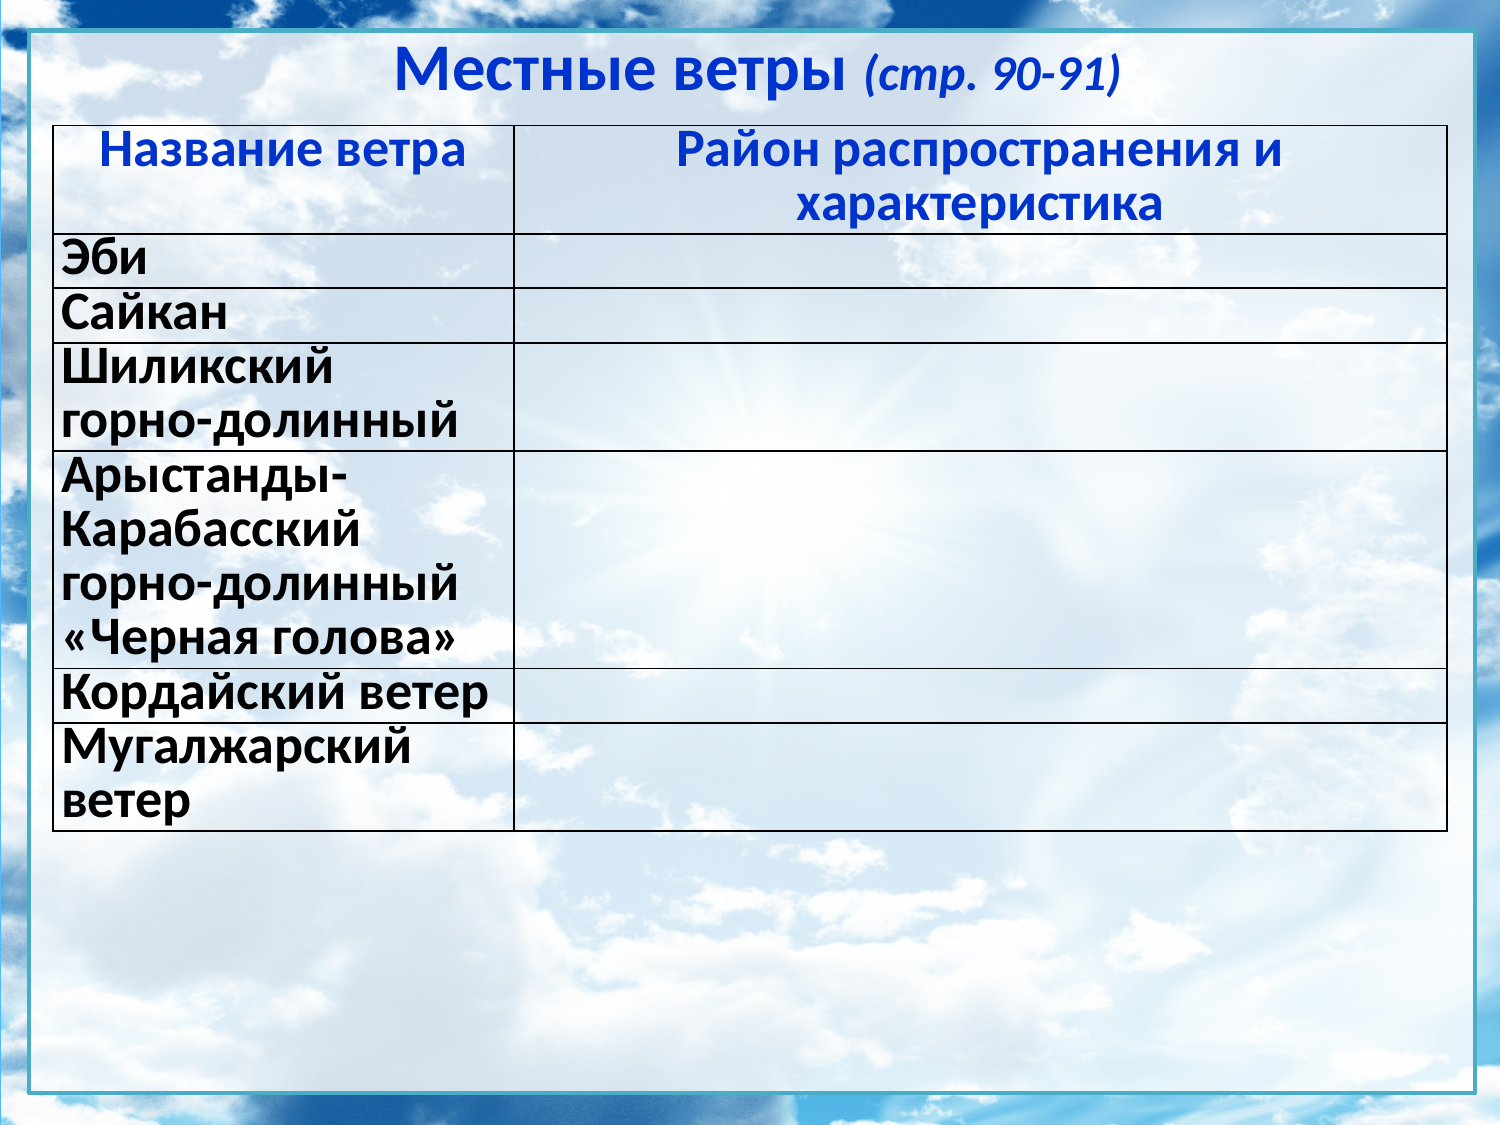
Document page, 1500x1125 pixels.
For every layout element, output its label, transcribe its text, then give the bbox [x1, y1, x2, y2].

table_cell [515, 724, 1446, 830]
picture [1, 0, 1500, 1125]
table_cell Мугалжарский ветер [54, 724, 513, 830]
table_cell Шиликский горно-долинный [54, 344, 513, 450]
table_cell Сайкан [54, 289, 513, 342]
table_cell [515, 344, 1446, 450]
table_header Название ветра [54, 126, 513, 233]
table_cell Эби [54, 235, 513, 287]
table_cell Арыстанды-Карабасский горно-долинный «Черная голова» [54, 452, 513, 668]
table_cell [515, 289, 1446, 342]
title Местные ветры (стр. 90-91) [88, 30, 1439, 98]
table_cell Кордайский ветер [54, 669, 513, 722]
table_header Район распространения и характеристика [515, 126, 1446, 233]
table_cell [515, 452, 1446, 668]
table_cell [515, 669, 1446, 722]
table_cell [515, 235, 1446, 287]
